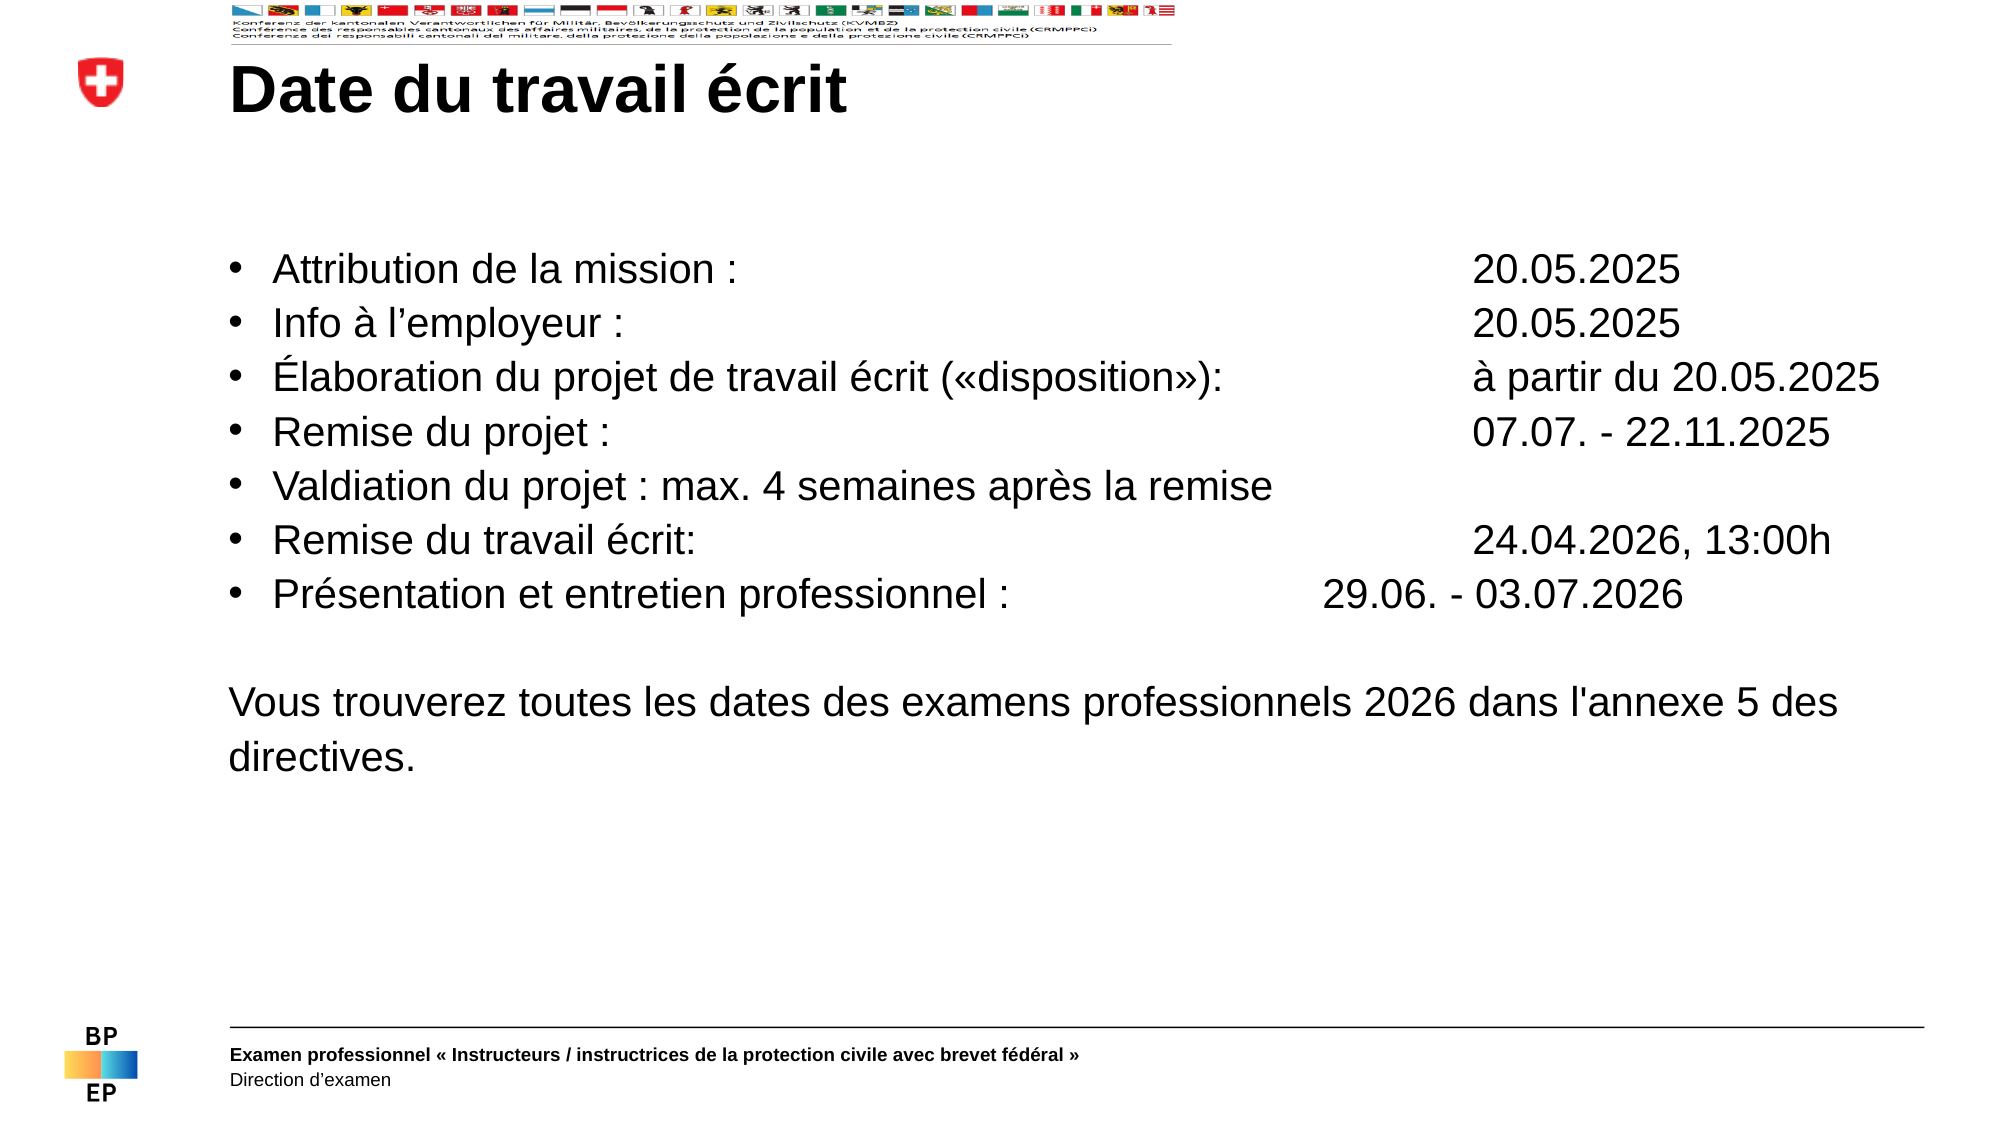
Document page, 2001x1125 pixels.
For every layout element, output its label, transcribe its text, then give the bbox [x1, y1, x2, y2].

footer Examen professionnel « Instructeurs / instructrices de la protection civile avec brevet fédéral » Direction d’examen [229, 1040, 1177, 1088]
picture [229, 4, 1175, 46]
picture [61, 1021, 140, 1106]
title Date du travail écrit [229, 50, 1922, 199]
list Attribution de la mission : 20.05.2025 Info à l’employeur : 20.05.2025 Élaboration du projet de travail écrit («disposition»): à partir du 20.05.2025 Remise du projet : 07.07. - 22.11.2025 Valdiation du projet : max. 4 semaines après la remise Remise du travail écrit: 24.04.2026, 13:00h Présentation et entretien professionnel : 29.06. - 03.07.2026 Vous trouverez toutes les dates des examens professionnels 2026 dans l'annexe 5 des directives. [228, 237, 1922, 981]
